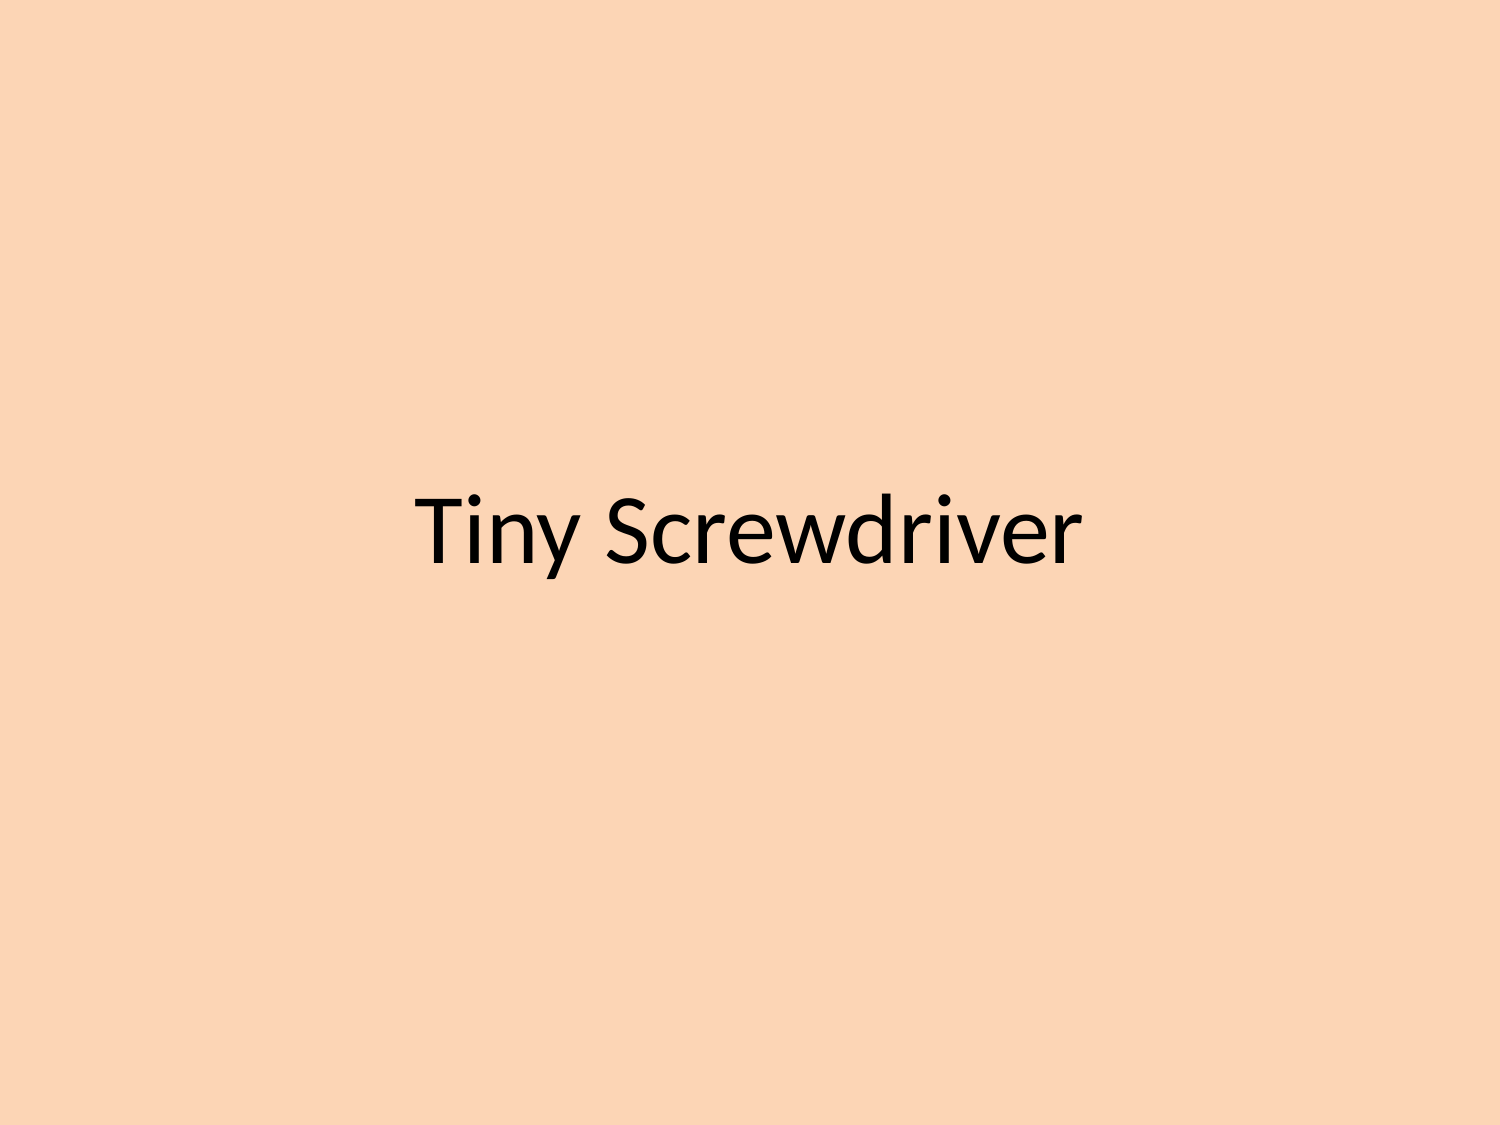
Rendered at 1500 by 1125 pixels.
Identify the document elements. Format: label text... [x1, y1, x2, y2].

list Tiny Screwdriver [75, 262, 1425, 1005]
